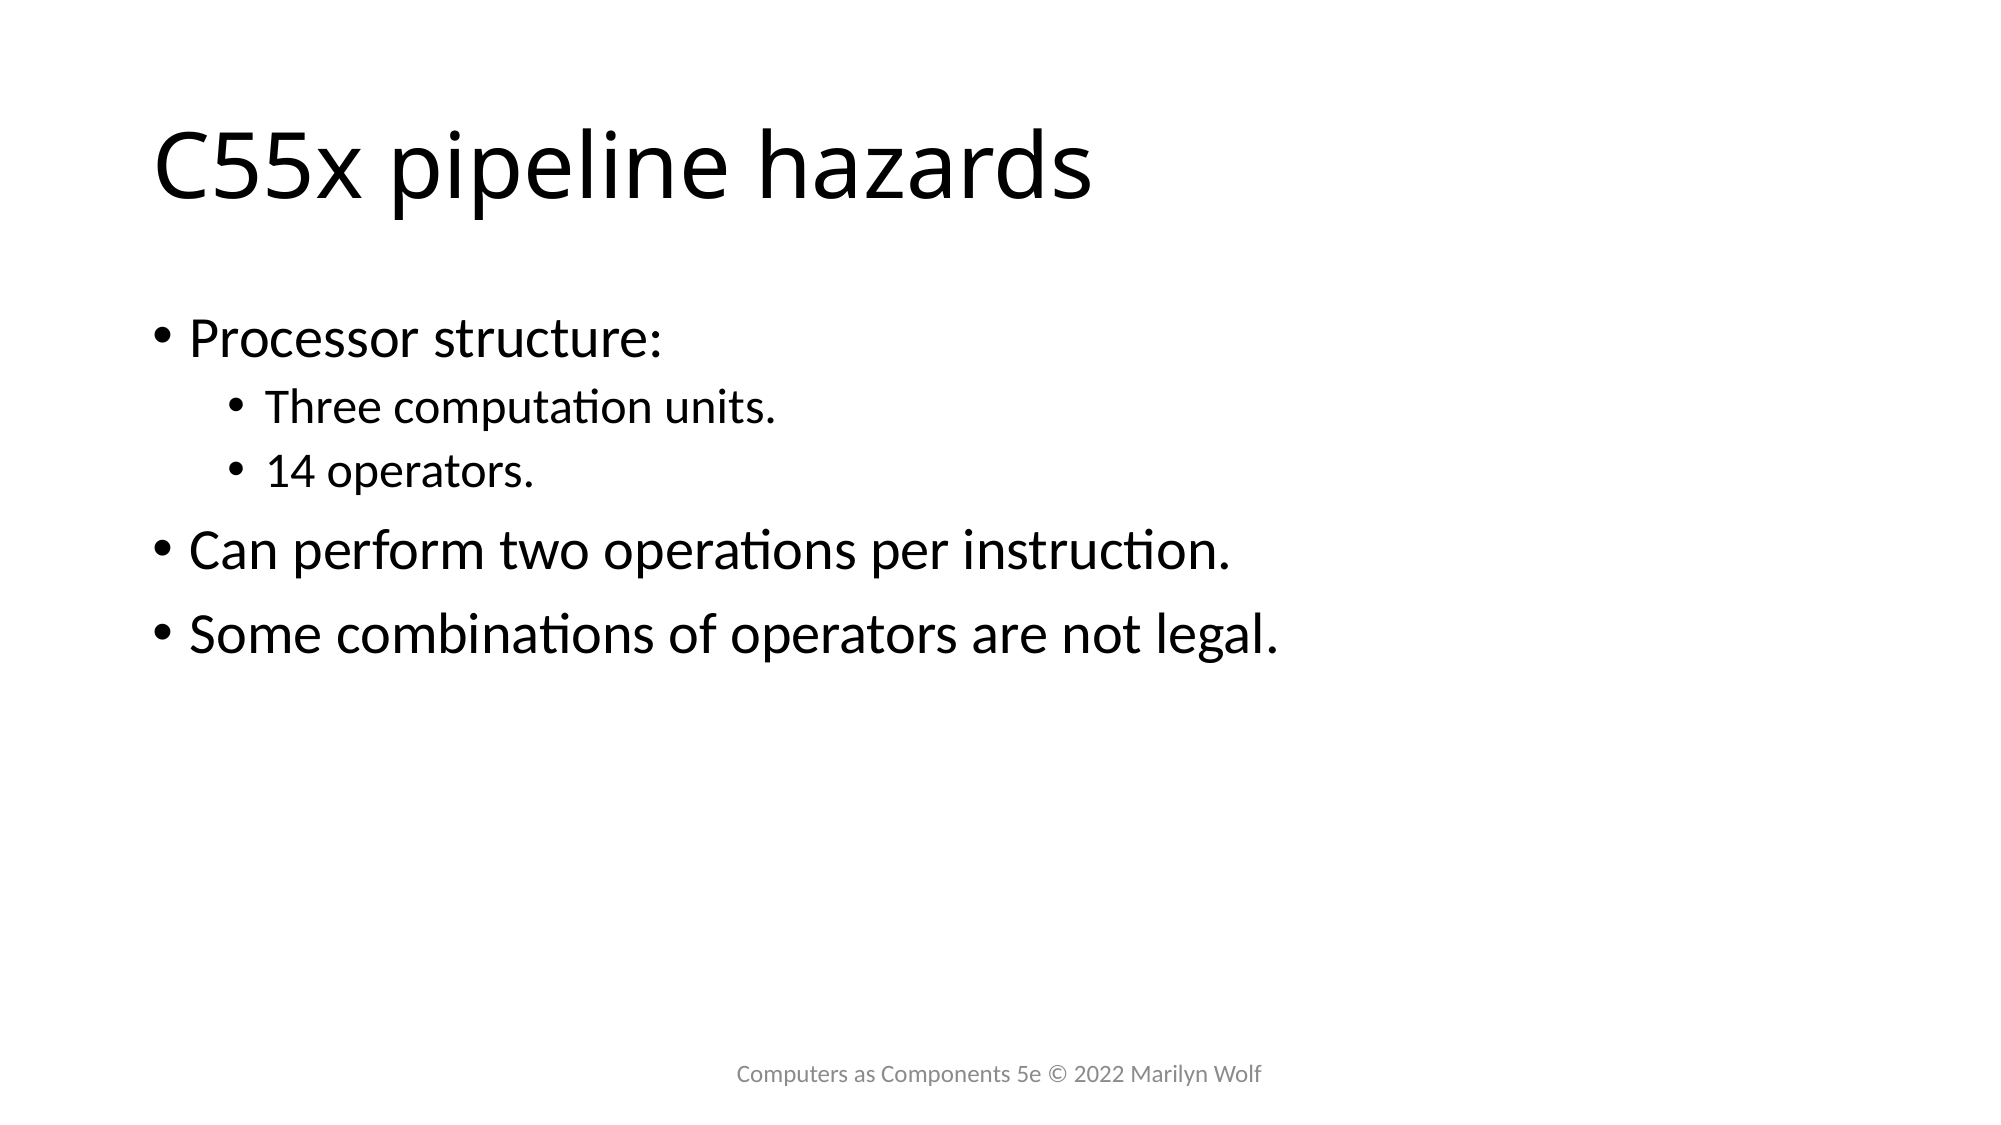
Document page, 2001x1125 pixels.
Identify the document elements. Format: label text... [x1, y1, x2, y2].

title C55x pipeline hazards [137, 59, 1863, 278]
footer Computers as Components 5e © 2022 Marilyn Wolf [662, 1042, 1338, 1103]
list Processor structure: Three computation units. 14 operators. Can perform two operations per instruction. Some combinations of operators are not legal. [137, 299, 1863, 1014]
